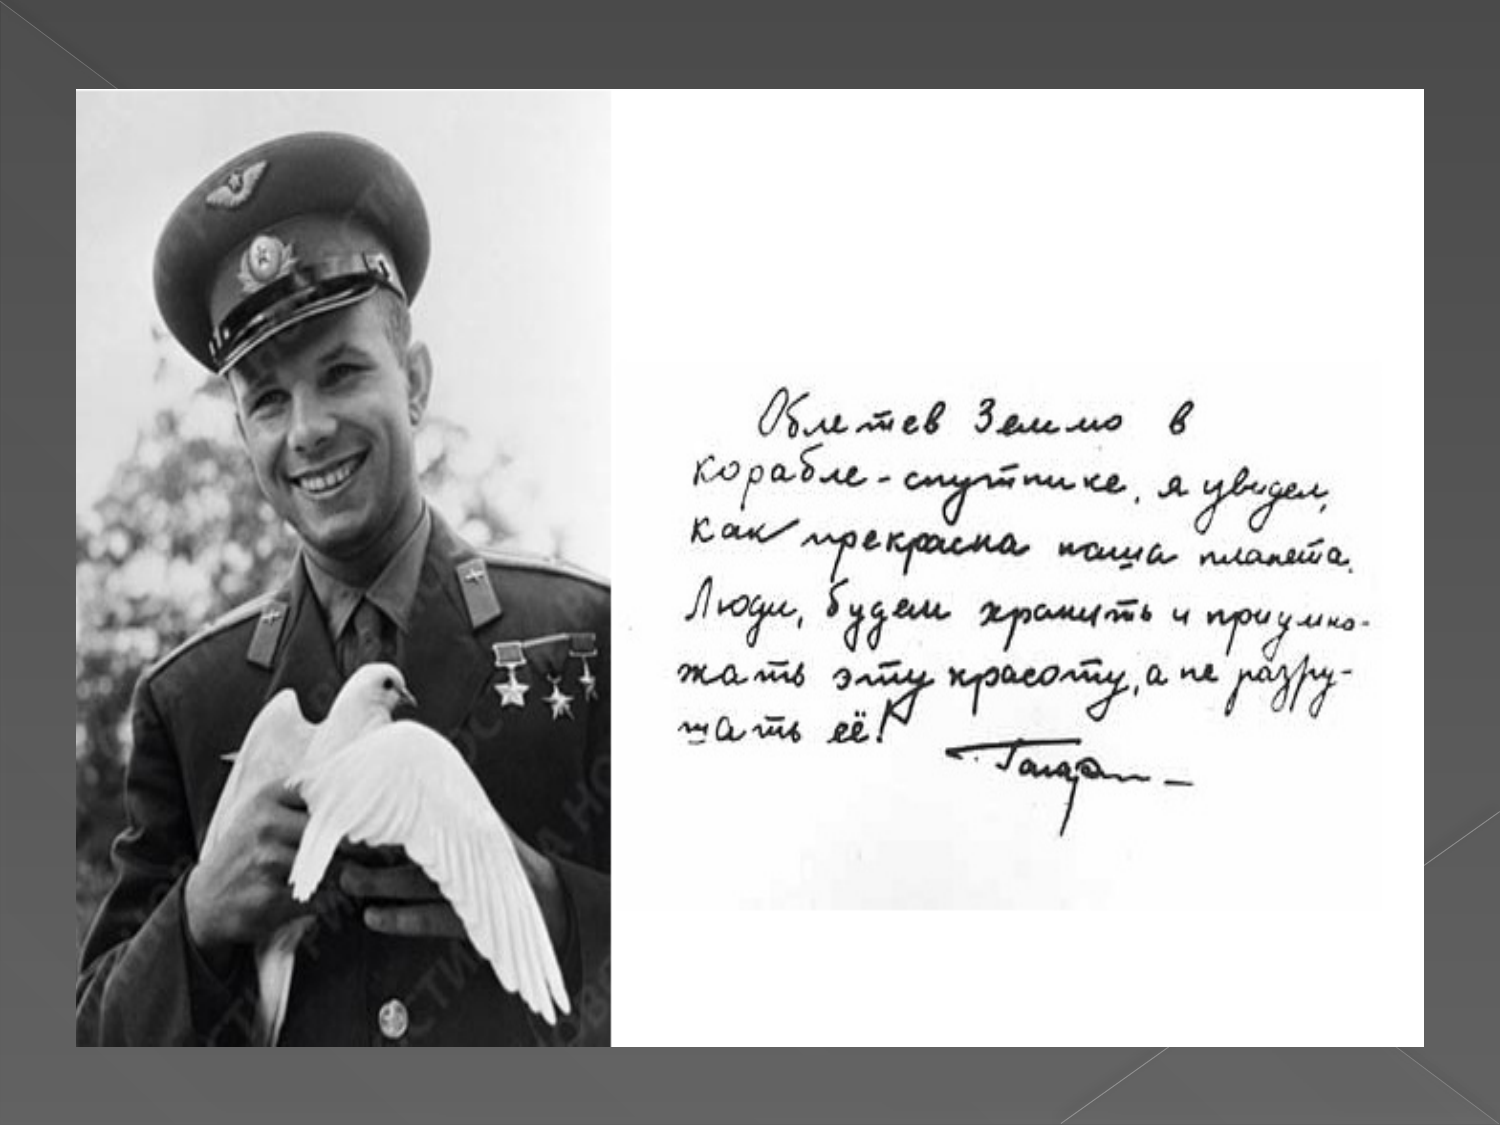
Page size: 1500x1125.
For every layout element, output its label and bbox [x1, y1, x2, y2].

picture [76, 89, 1424, 1047]
